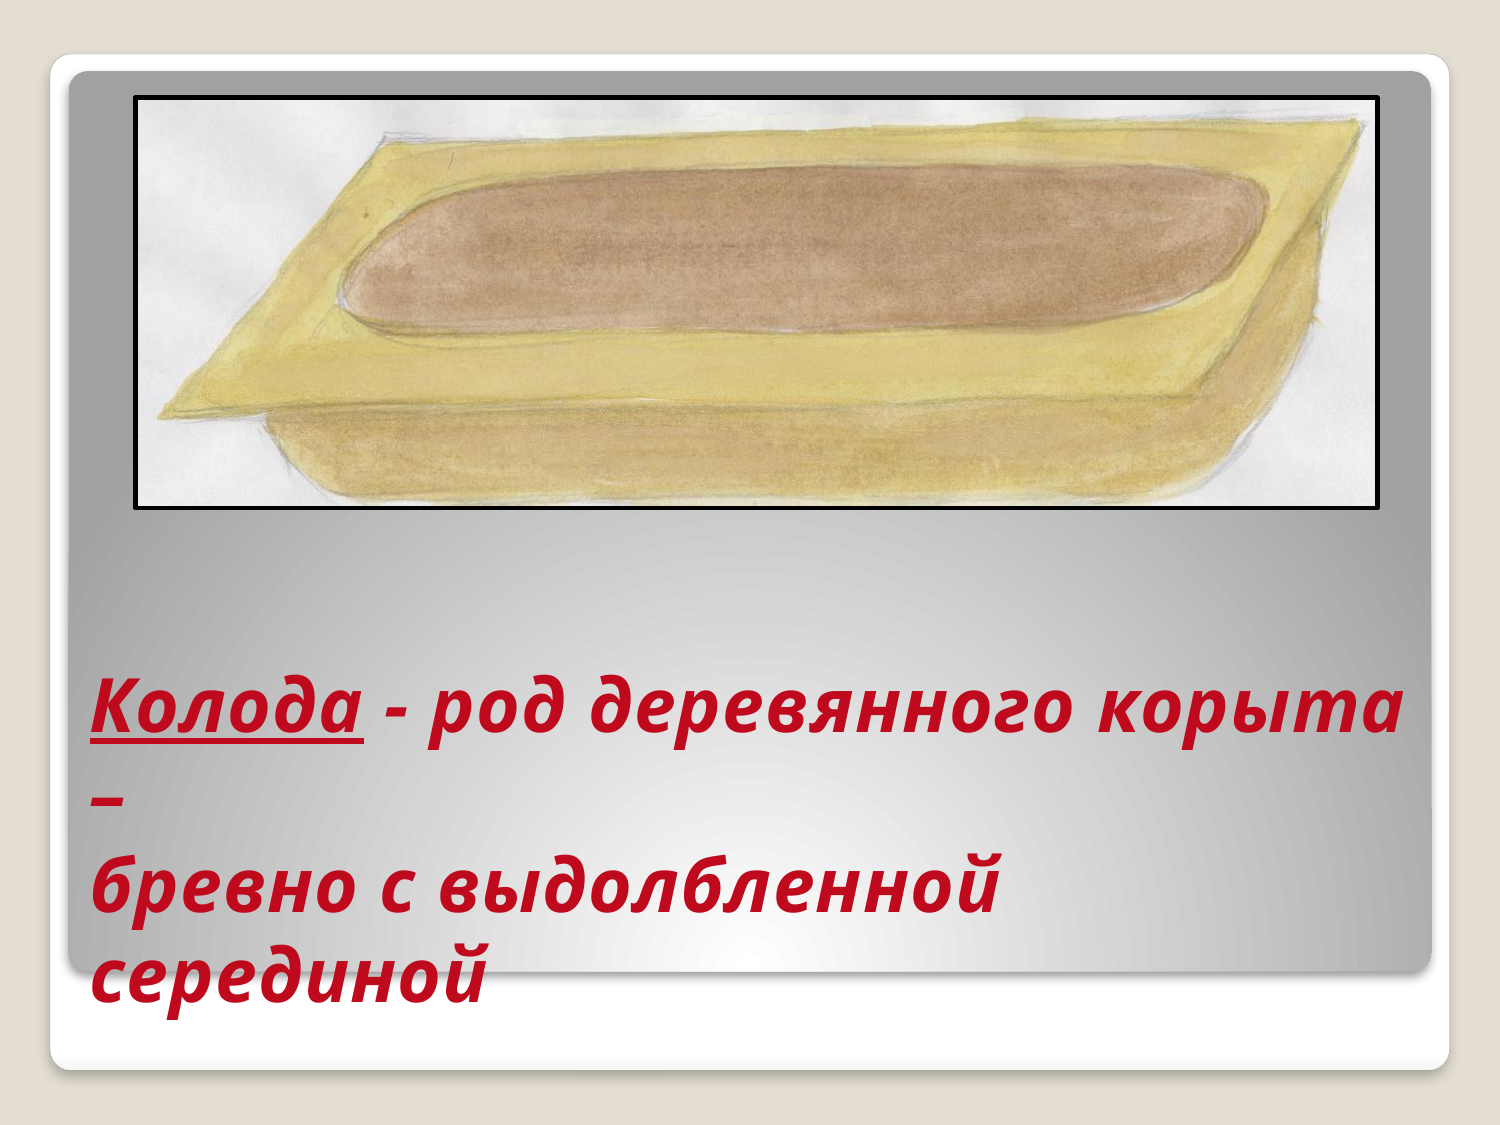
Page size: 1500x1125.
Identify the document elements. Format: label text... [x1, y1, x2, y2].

title Колода - род деревянного корыта – бревно с выдолбленной серединой [75, 45, 1425, 1025]
picture [137, 99, 1376, 506]
